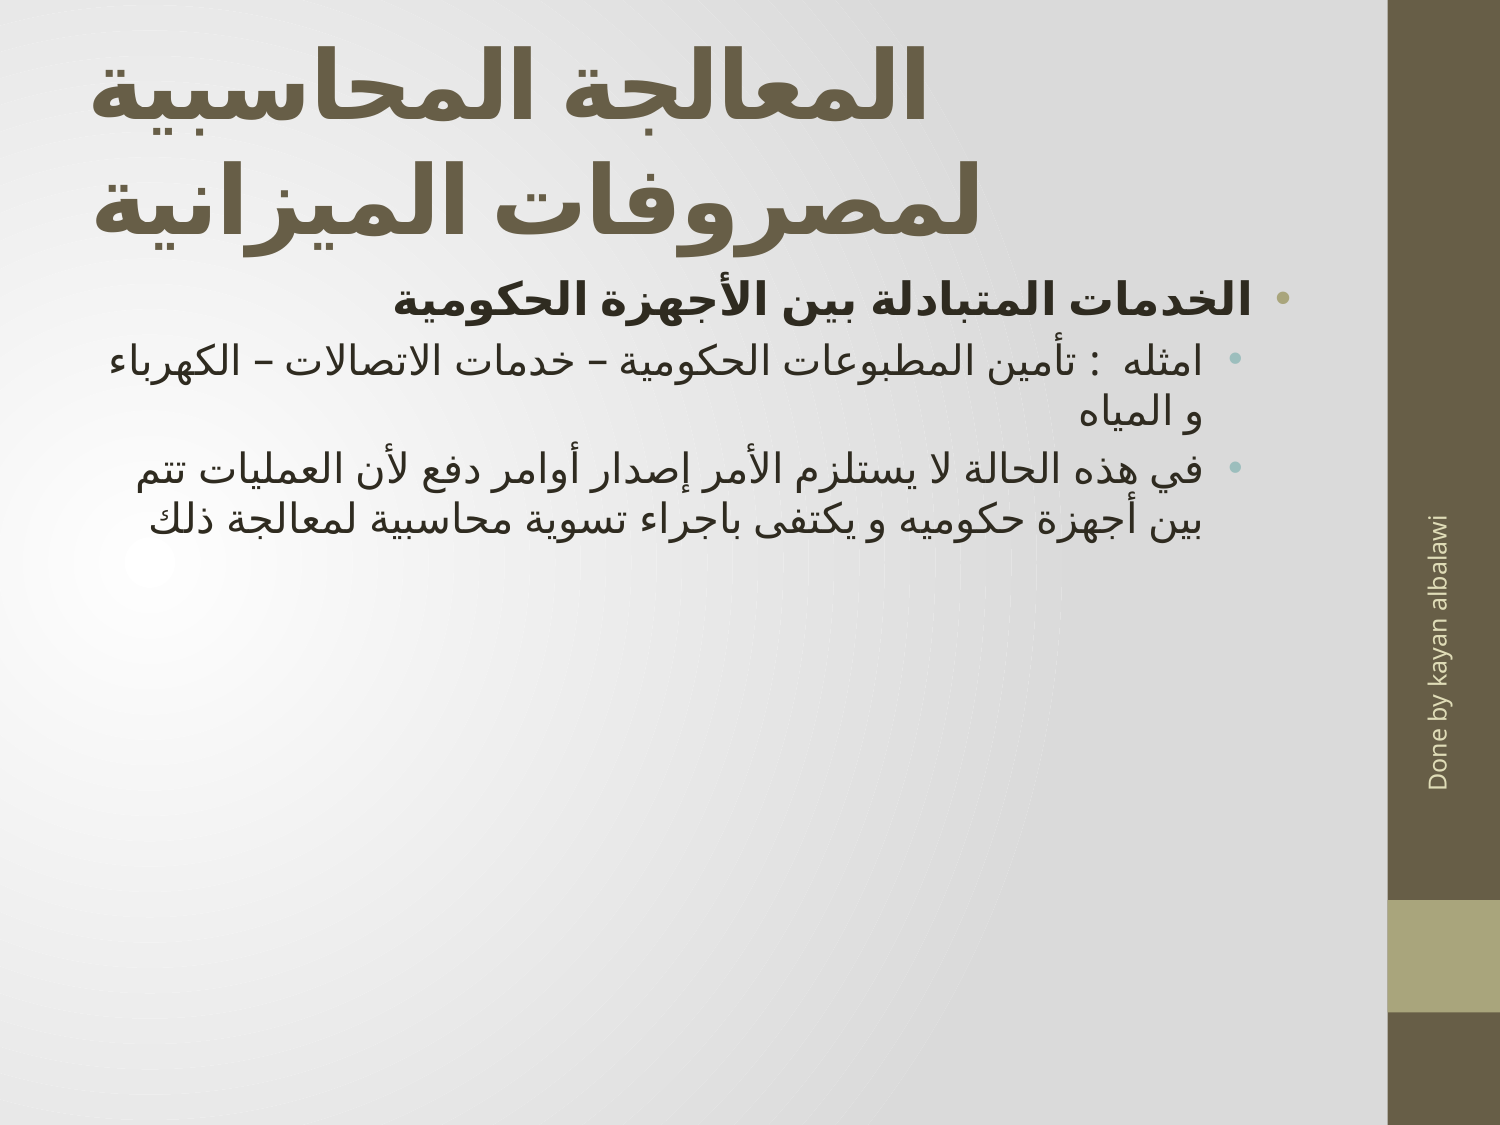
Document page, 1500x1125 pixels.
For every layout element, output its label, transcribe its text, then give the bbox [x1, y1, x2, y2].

title المعالجة المحاسبية لمصروفات الميزانية [75, 45, 1325, 233]
footer Done by kayan albalawi [1408, 500, 1469, 889]
list الخدمات المتبادلة بين الأجهزة الحكومية امثله : تأمين المطبوعات الحكومية – خدمات الاتصالات – الكهرباء و المياه في هذه الحالة لا يستلزم الأمر إصدار أوامر دفع لأن العمليات تتم بين أجهزة حكوميه و يكتفى باجراء تسوية محاسبية لمعالجة ذلك [75, 262, 1325, 1050]
